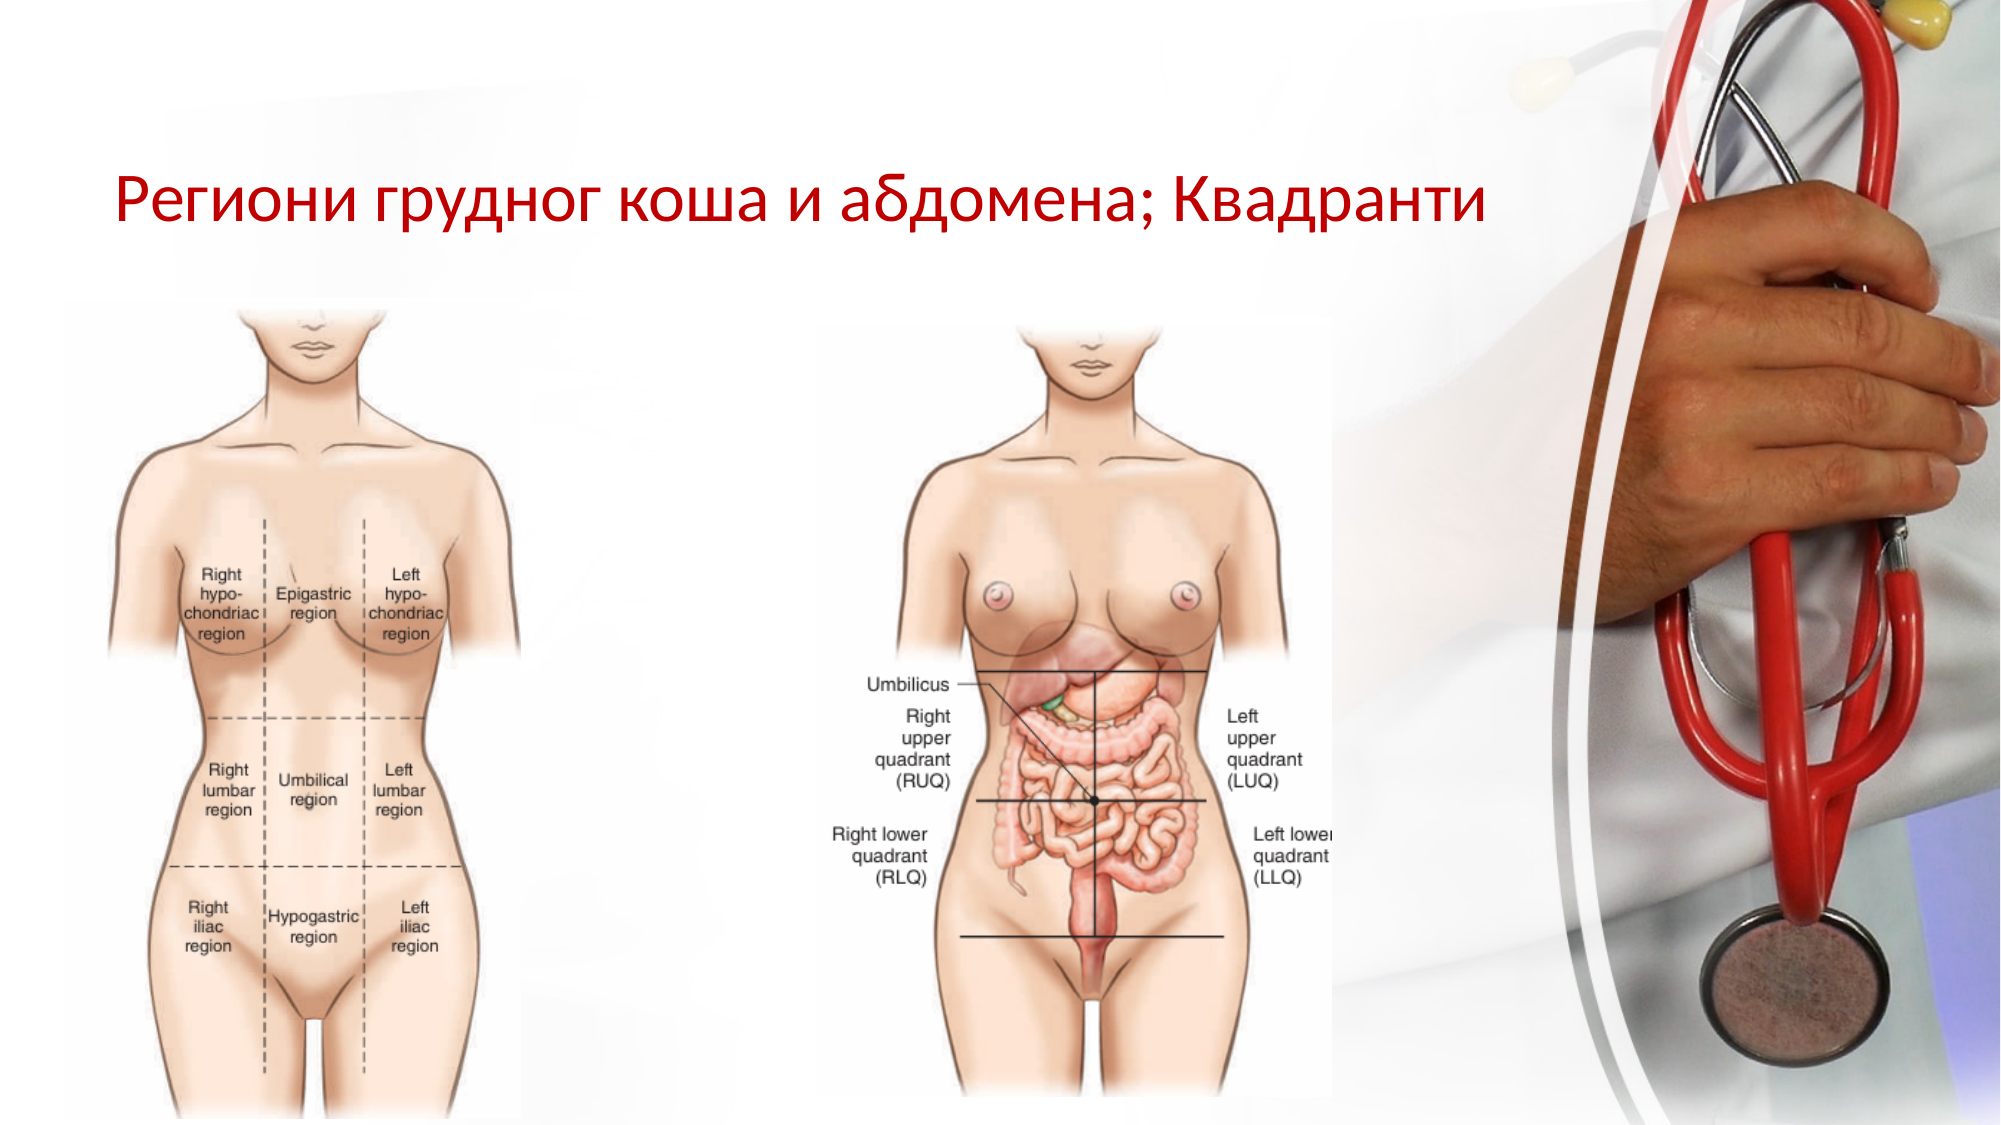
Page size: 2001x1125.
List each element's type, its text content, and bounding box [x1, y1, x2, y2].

picture [0, 0, 2001, 1125]
title Региони грудног коша и абдомена; Квадранти [99, 110, 1540, 278]
